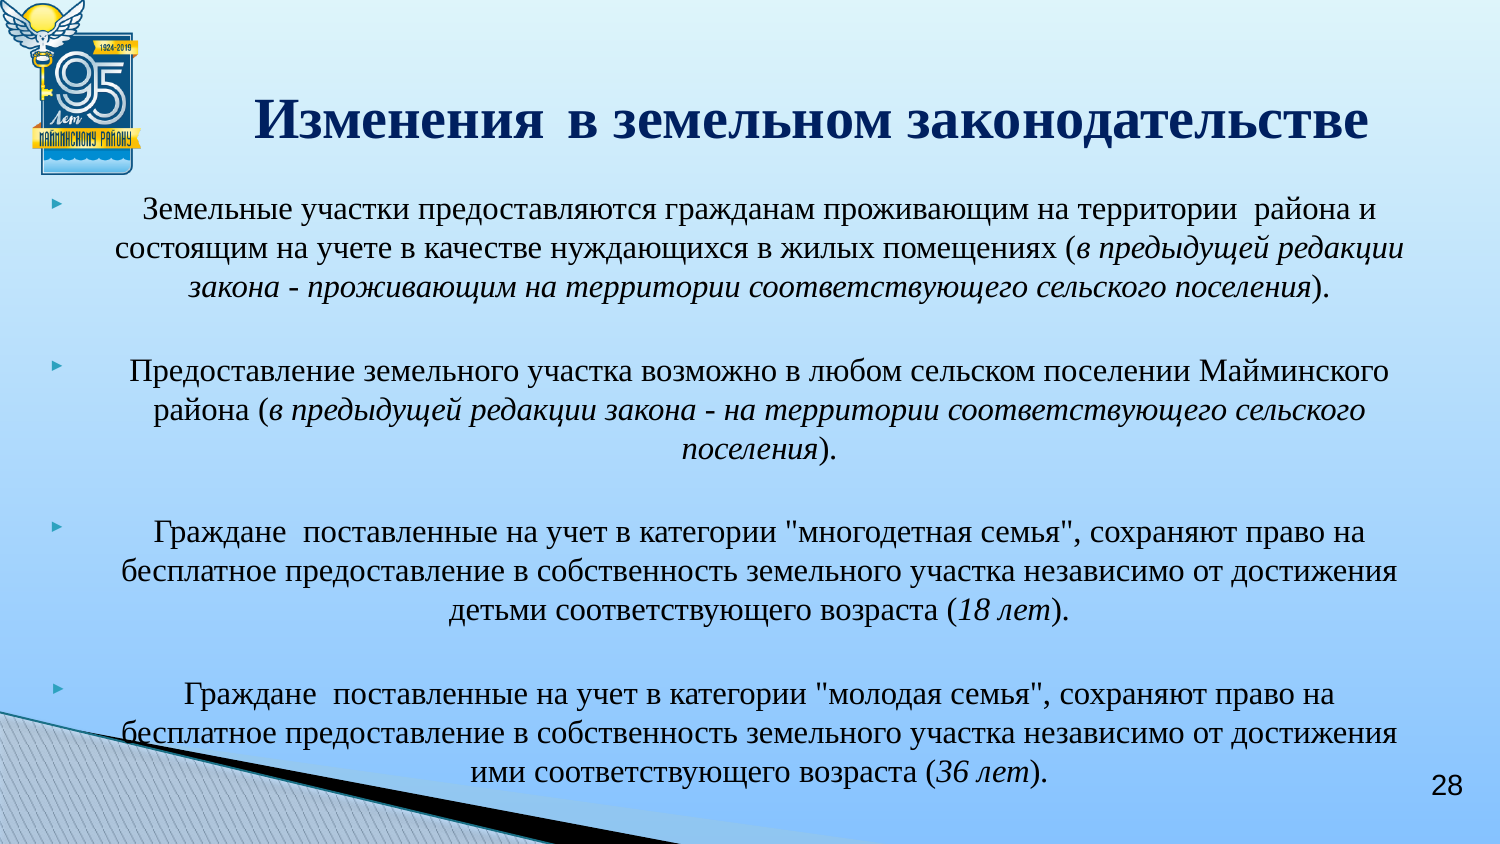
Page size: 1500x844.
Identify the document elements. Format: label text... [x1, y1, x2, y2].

slide_number 28 [1394, 761, 1479, 834]
title Изменения в земельном законодательстве [199, 33, 1425, 175]
picture [0, 0, 141, 175]
list Земельные участки предоставляются гражданам проживающим на территории района и состоящим на учете в качестве нуждающихся в жилых помещениях (в предыдущей редакции закона - проживающим на территории соответствующего сельского поселения). Предоставление земельного участка возможно в любом сельском поселении Майминского района (в предыдущей редакции закона - на территории соответствующего сельского поселения). Граждане поставленные на учет в категории "многодетная семья", сохраняют право на бесплатное предоставление в собственность земельного участка независимо от достижения детьми соответствующего возраста (18 лет). Граждане поставленные на учет в категории "молодая семья", сохраняют право на бесплатное предоставление в собственность земельного участка независимо от достижения ими соответствующего возраста (36 лет). [34, 140, 1426, 821]
